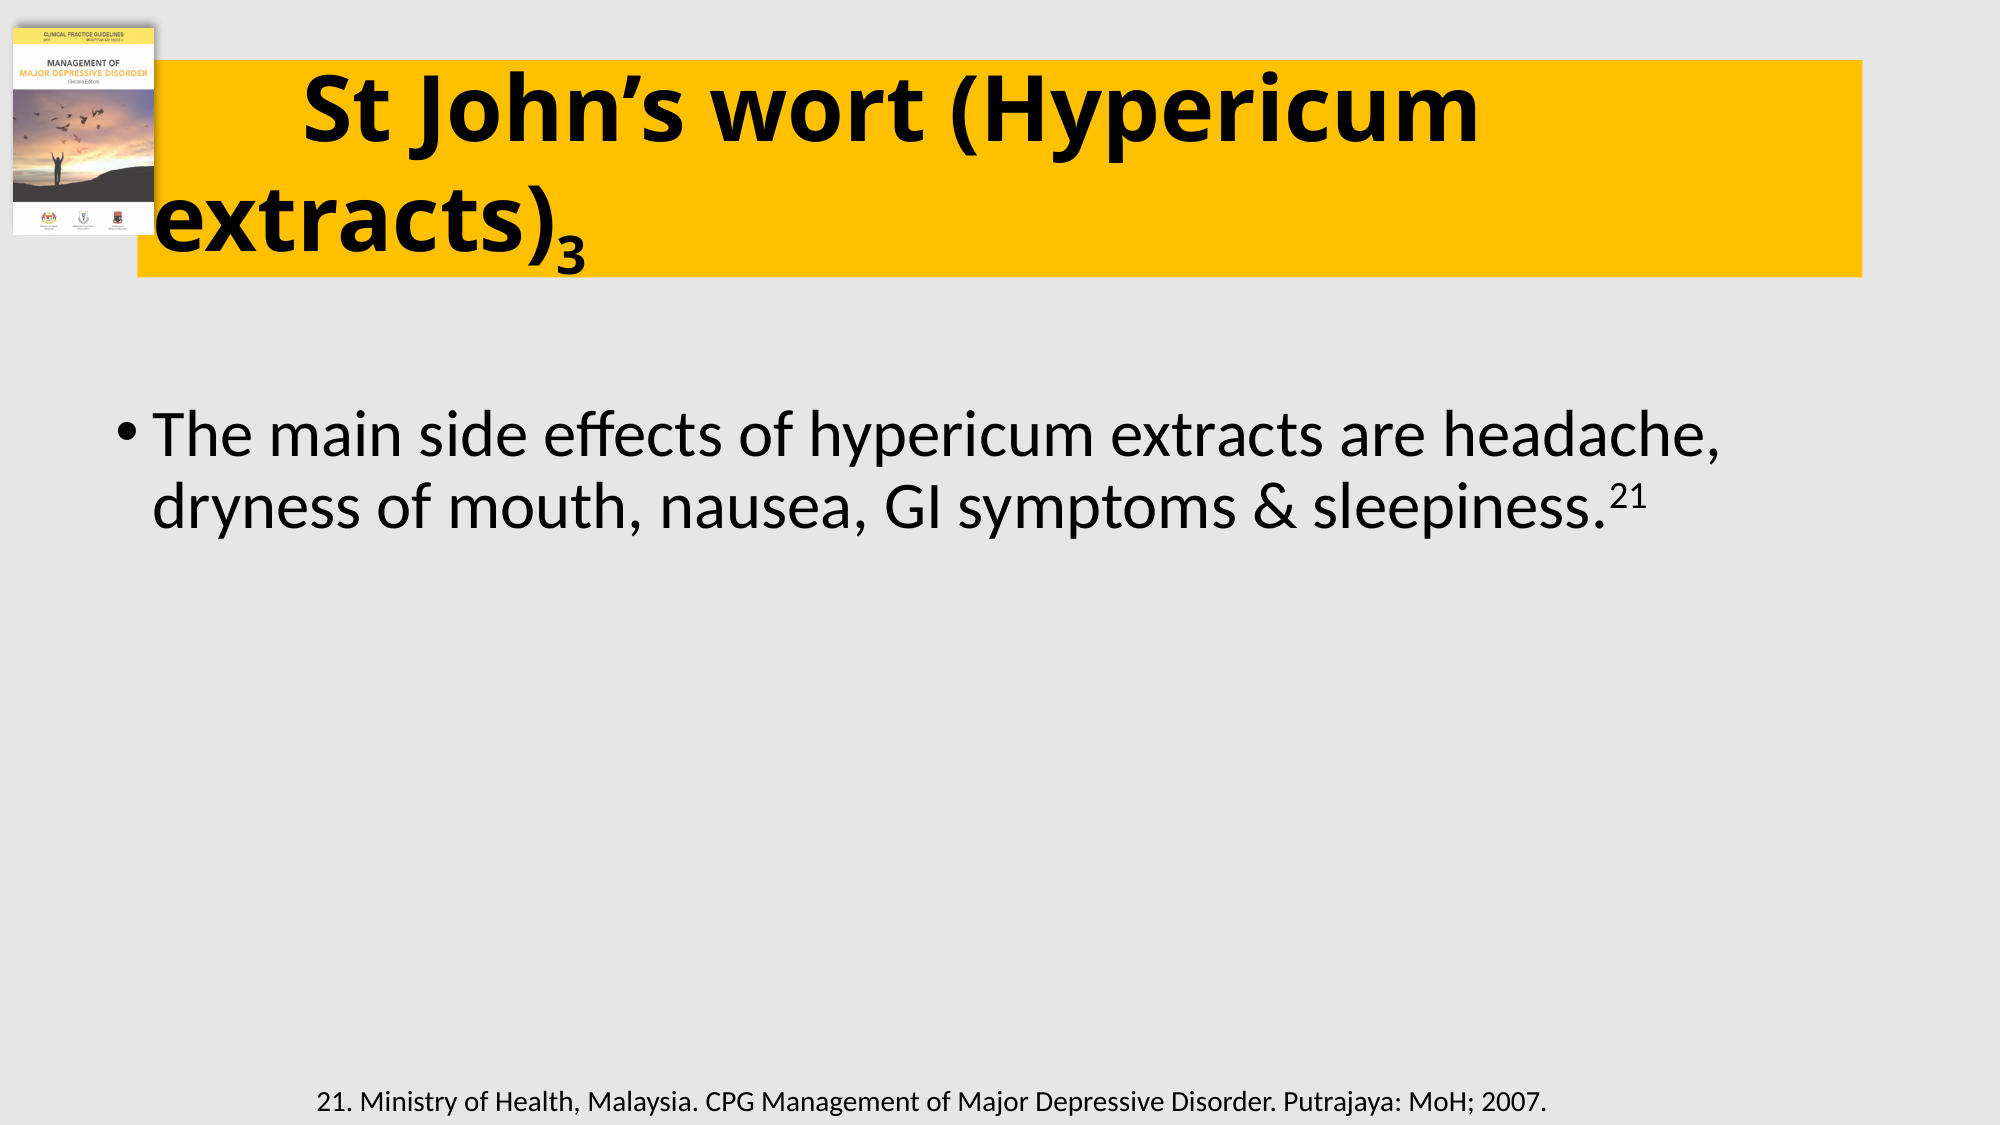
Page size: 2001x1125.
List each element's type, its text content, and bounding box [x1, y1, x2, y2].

text_box 21. Ministry of Health, Malaysia. CPG Management of Major Depressive Disorder. Putrajaya: MoH; 2007. [301, 1074, 1614, 1125]
picture [13, 28, 154, 235]
title St John’s wort (Hypericum extracts)3 [137, 59, 1863, 278]
list The main side effects of hypericum extracts are headache, dryness of mouth, nausea, GI symptoms & sleepiness.21 [100, 290, 1892, 1066]
